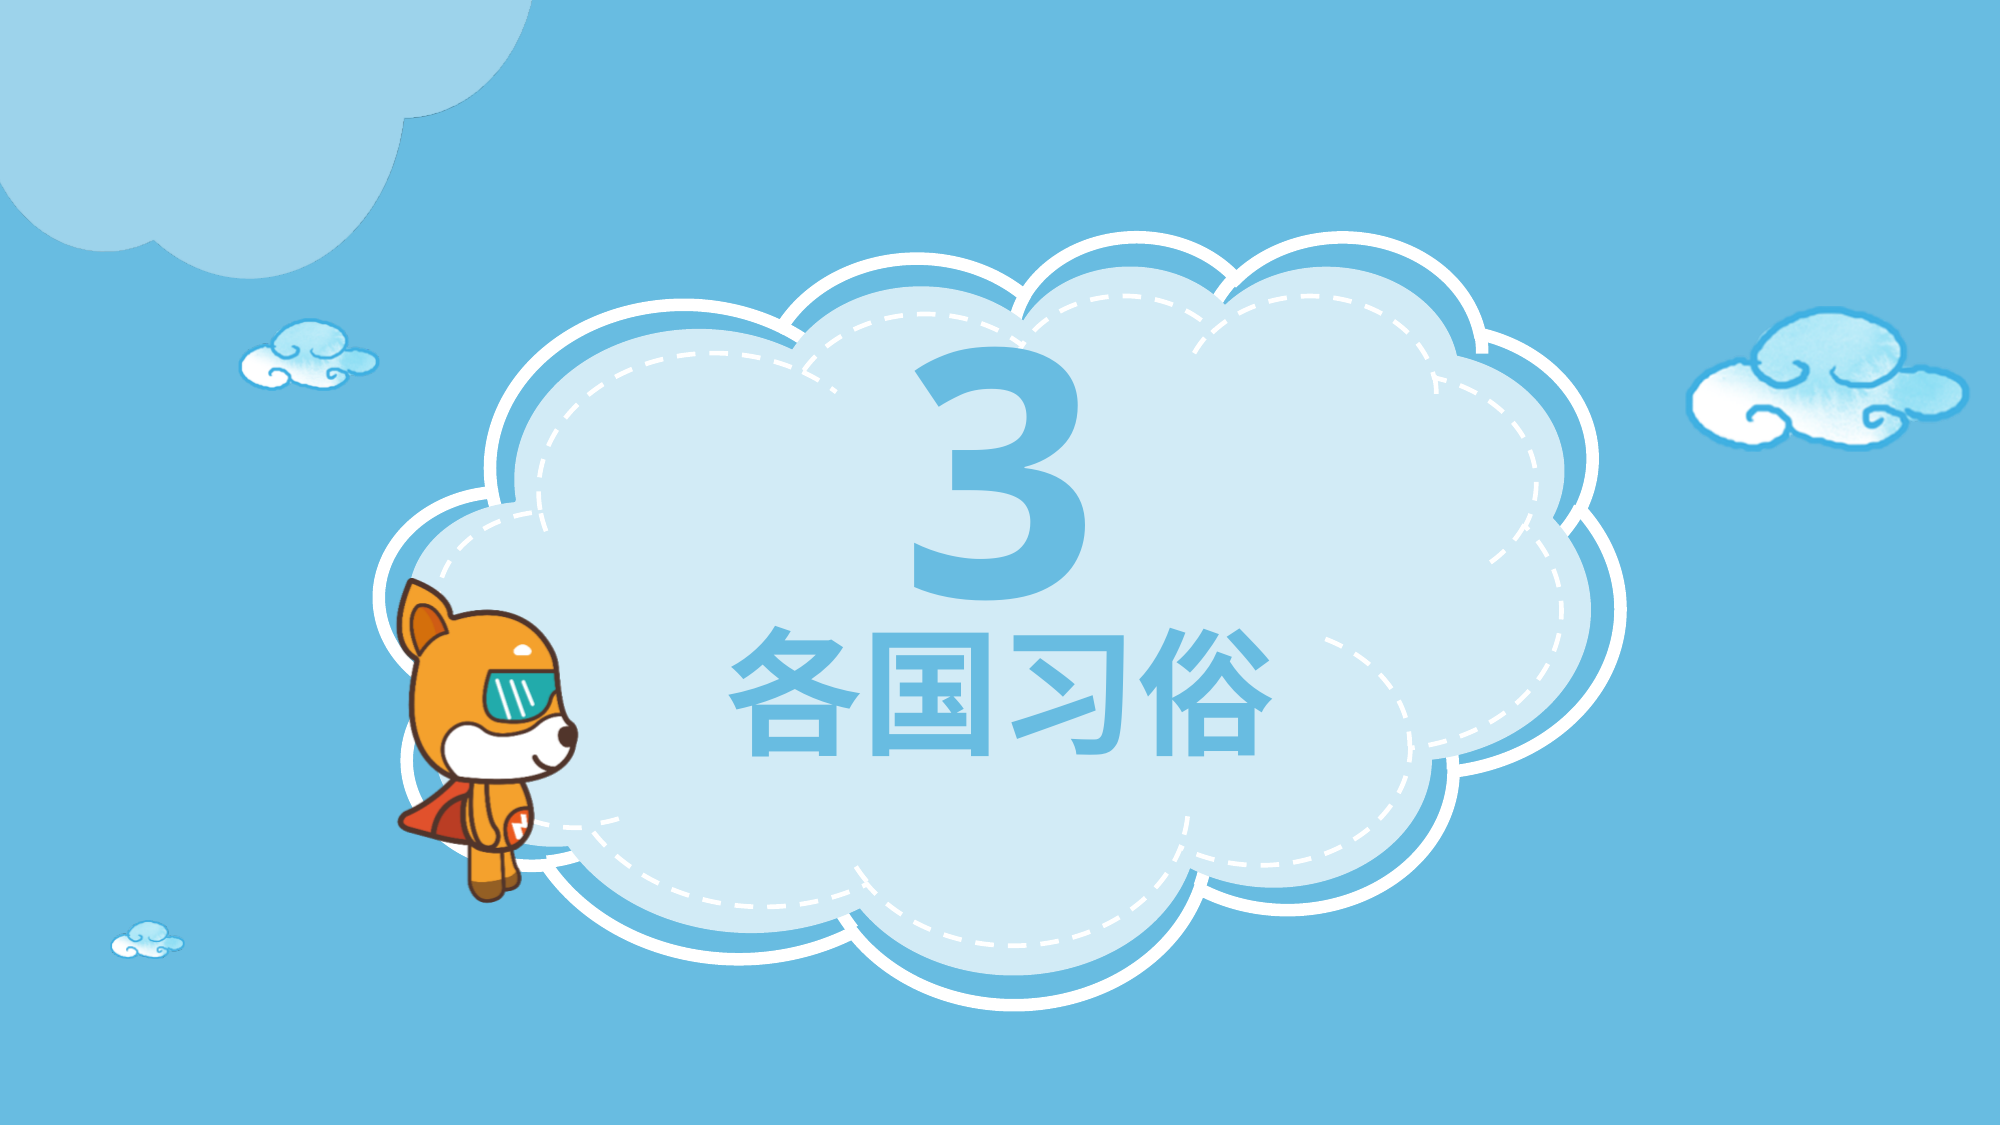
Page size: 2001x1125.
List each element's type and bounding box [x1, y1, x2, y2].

picture [238, 318, 380, 391]
picture [0, 0, 628, 280]
picture [369, 578, 594, 904]
picture [110, 920, 185, 959]
text_box [379, 234, 1620, 1003]
picture [1684, 306, 1971, 452]
